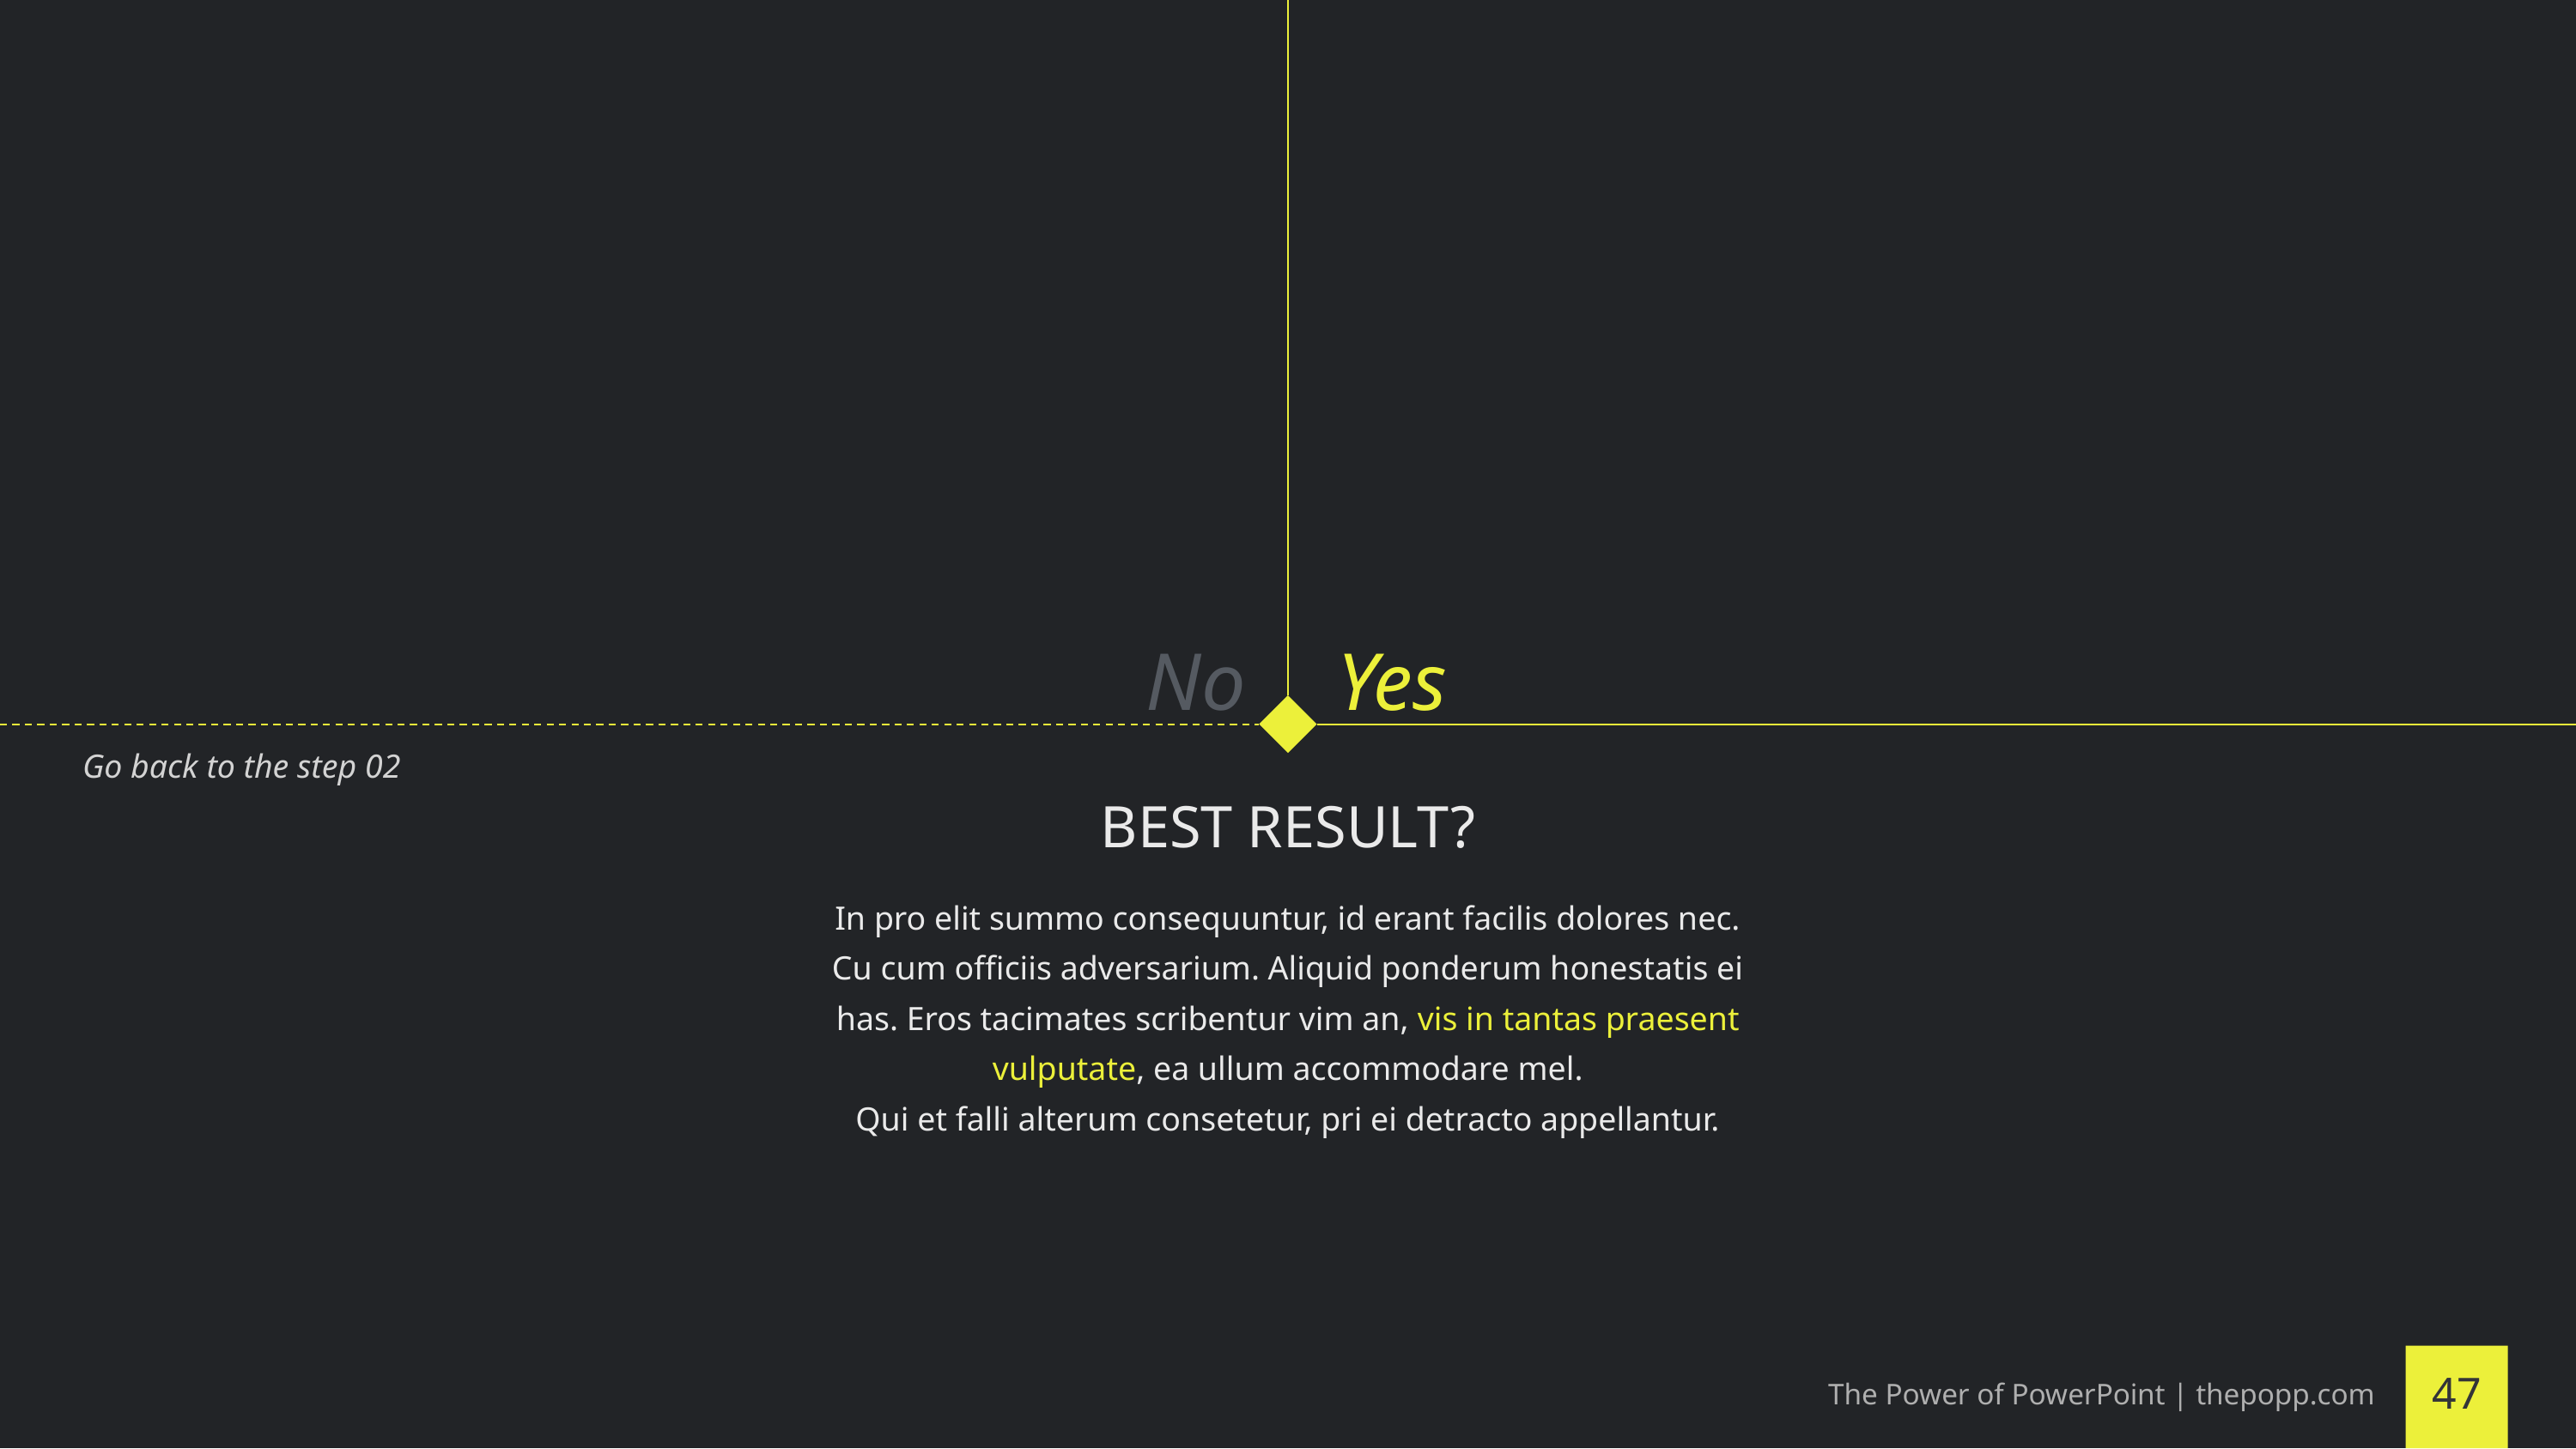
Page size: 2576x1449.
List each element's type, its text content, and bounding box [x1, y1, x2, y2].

footer The Power of PowerPoint | thepopp.com [1519, 1356, 2389, 1434]
list No [662, 595, 1260, 735]
list Yes [1324, 595, 1922, 735]
list In pro elit summo consequuntur, id erant facilis dolores nec. Cu cum officiis adversarium. Aliquid ponderum honestatis ei has. Eros tacimates scribentur vim an, vis in tantas praesent vulputate, ea ullum accommodare mel. Qui et falli alterum consetetur, pri ei detracto appellantur. [812, 879, 1764, 1276]
slide_number 47 [2404, 1356, 2509, 1434]
list Go back to the step 02 [70, 728, 706, 808]
list BEST RESULT? [812, 782, 1764, 866]
